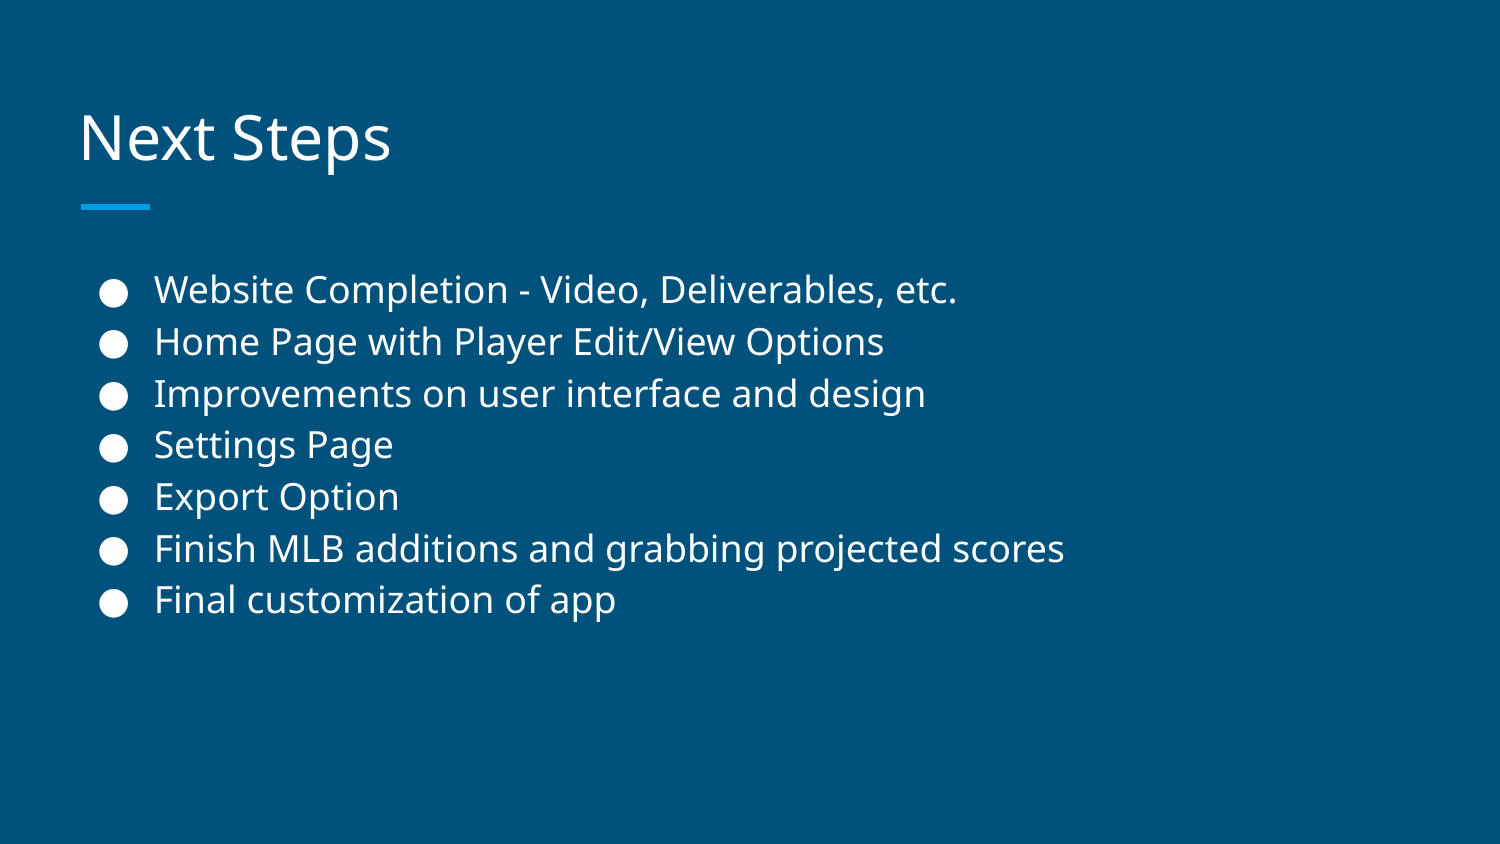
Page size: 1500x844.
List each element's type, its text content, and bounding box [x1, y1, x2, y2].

title Next Steps [63, 75, 1437, 188]
list Website Completion - Video, Deliverables, etc. Home Page with Player Edit/View Options Improvements on user interface and design Settings Page Export Option Finish MLB additions and grabbing projected scores Final customization of app [63, 244, 1437, 750]
